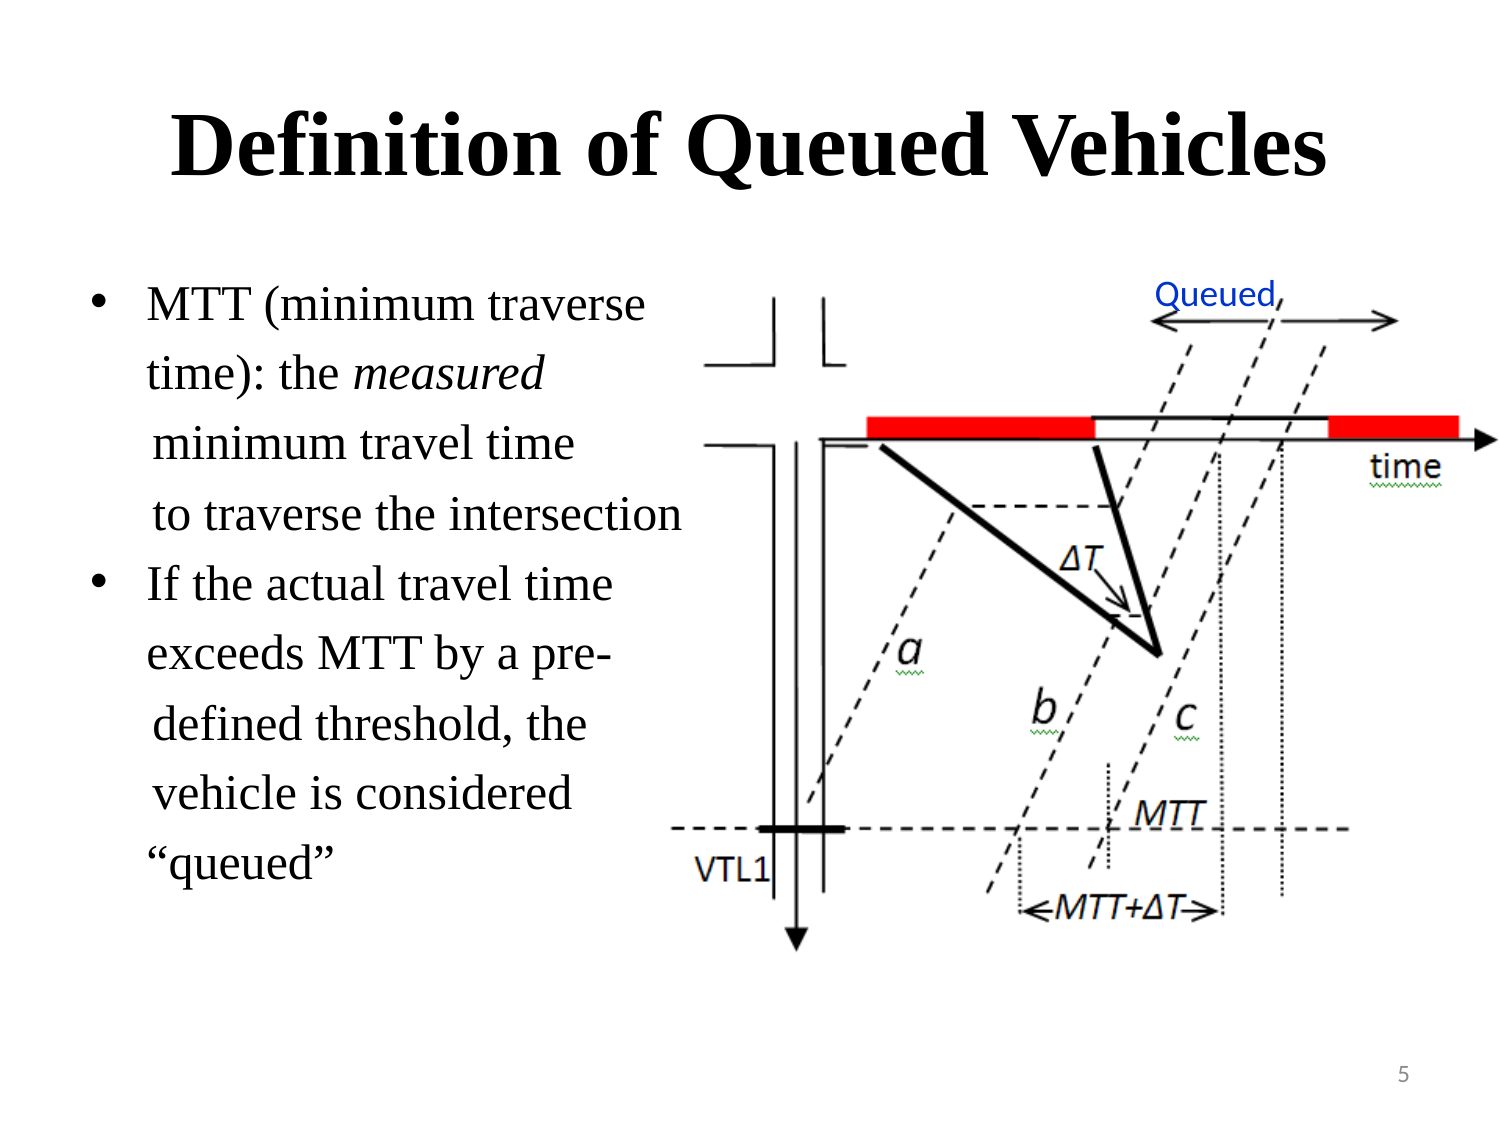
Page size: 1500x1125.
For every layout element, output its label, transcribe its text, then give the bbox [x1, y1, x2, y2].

slide_number 5 [1074, 1042, 1425, 1103]
picture [652, 260, 1500, 960]
list MTT (minimum traverse time): the measured minimum travel time to traverse the intersection If the actual travel time exceeds MTT by a pre- defined threshold, the vehicle is considered “queued” [75, 262, 1425, 1005]
title Definition of Queued Vehicles [75, 45, 1425, 233]
